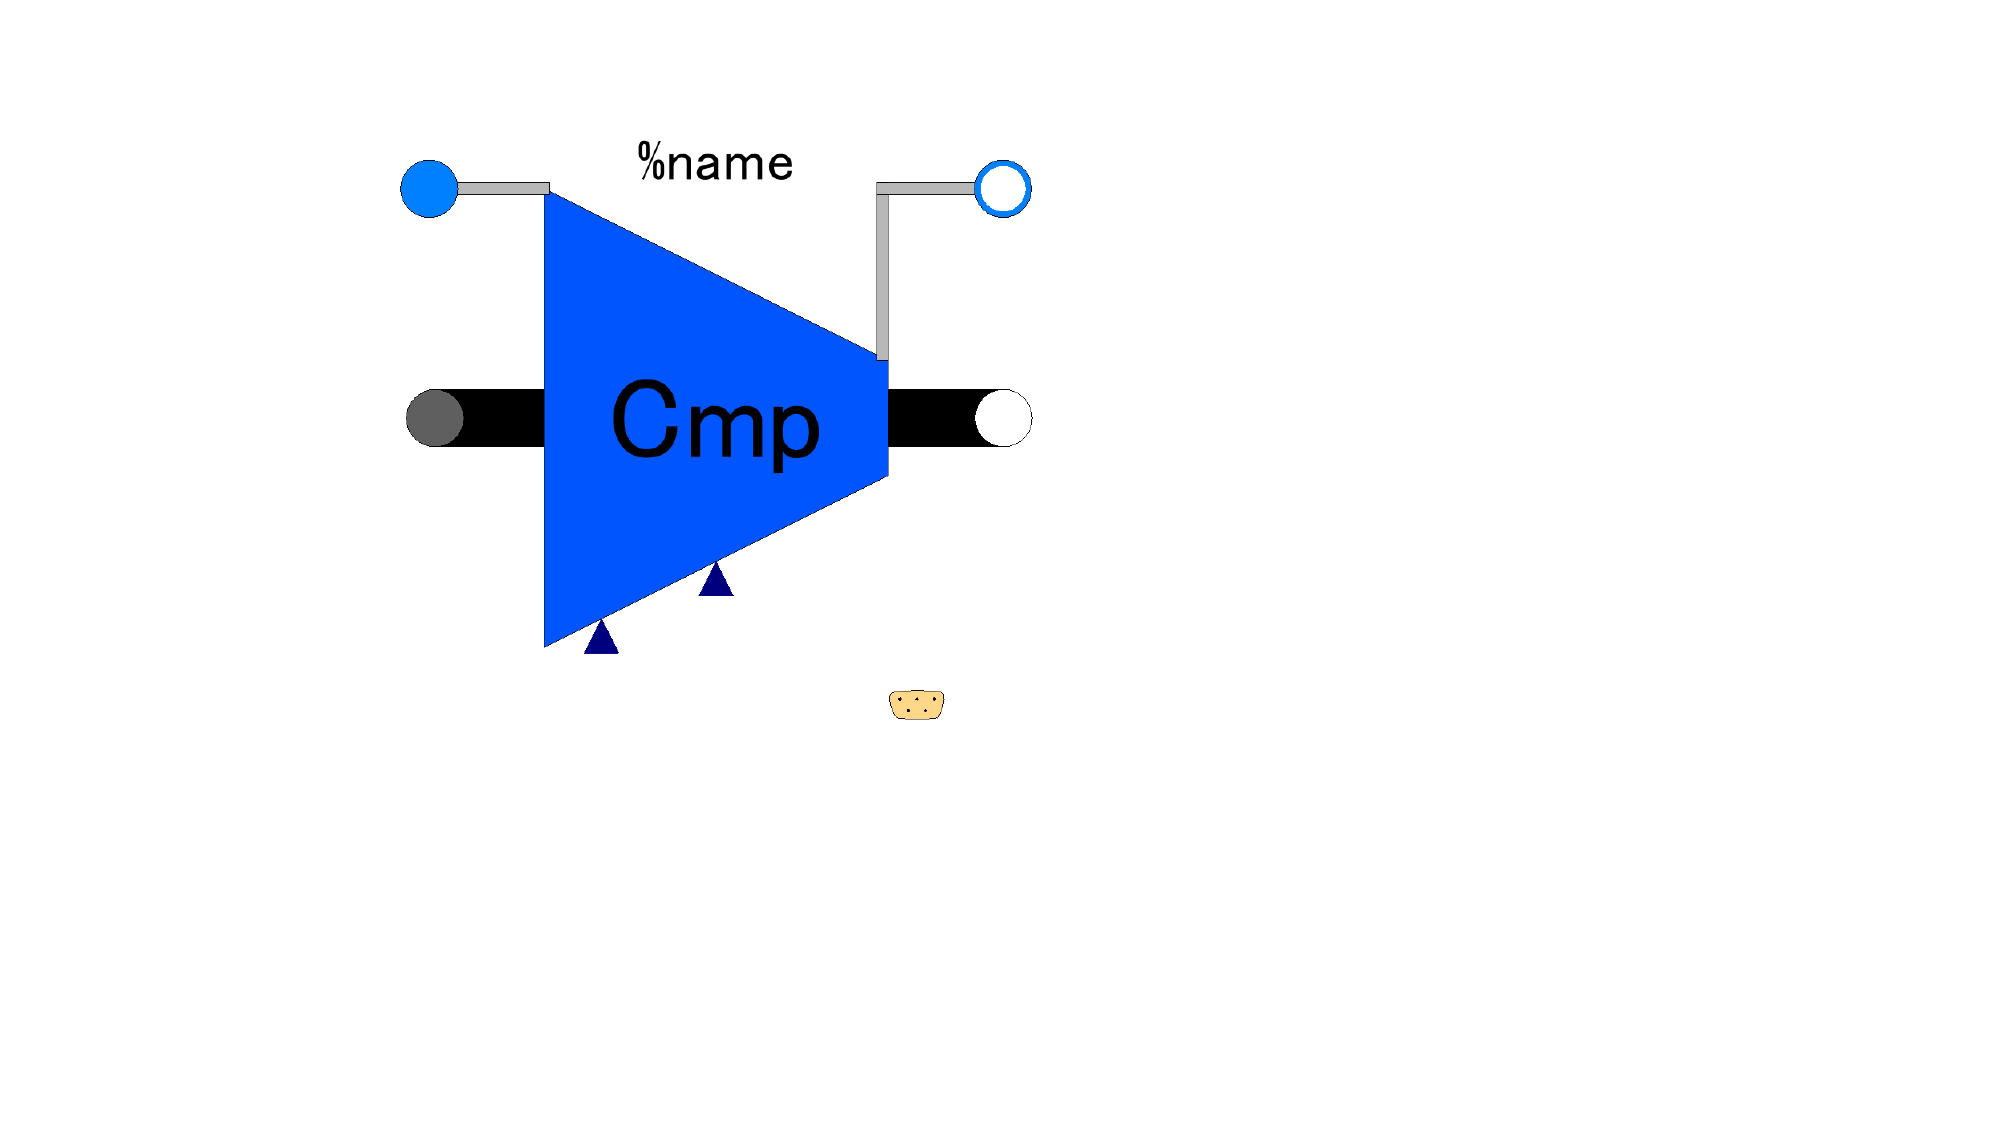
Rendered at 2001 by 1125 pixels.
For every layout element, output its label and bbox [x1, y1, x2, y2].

picture [386, 117, 1047, 748]
